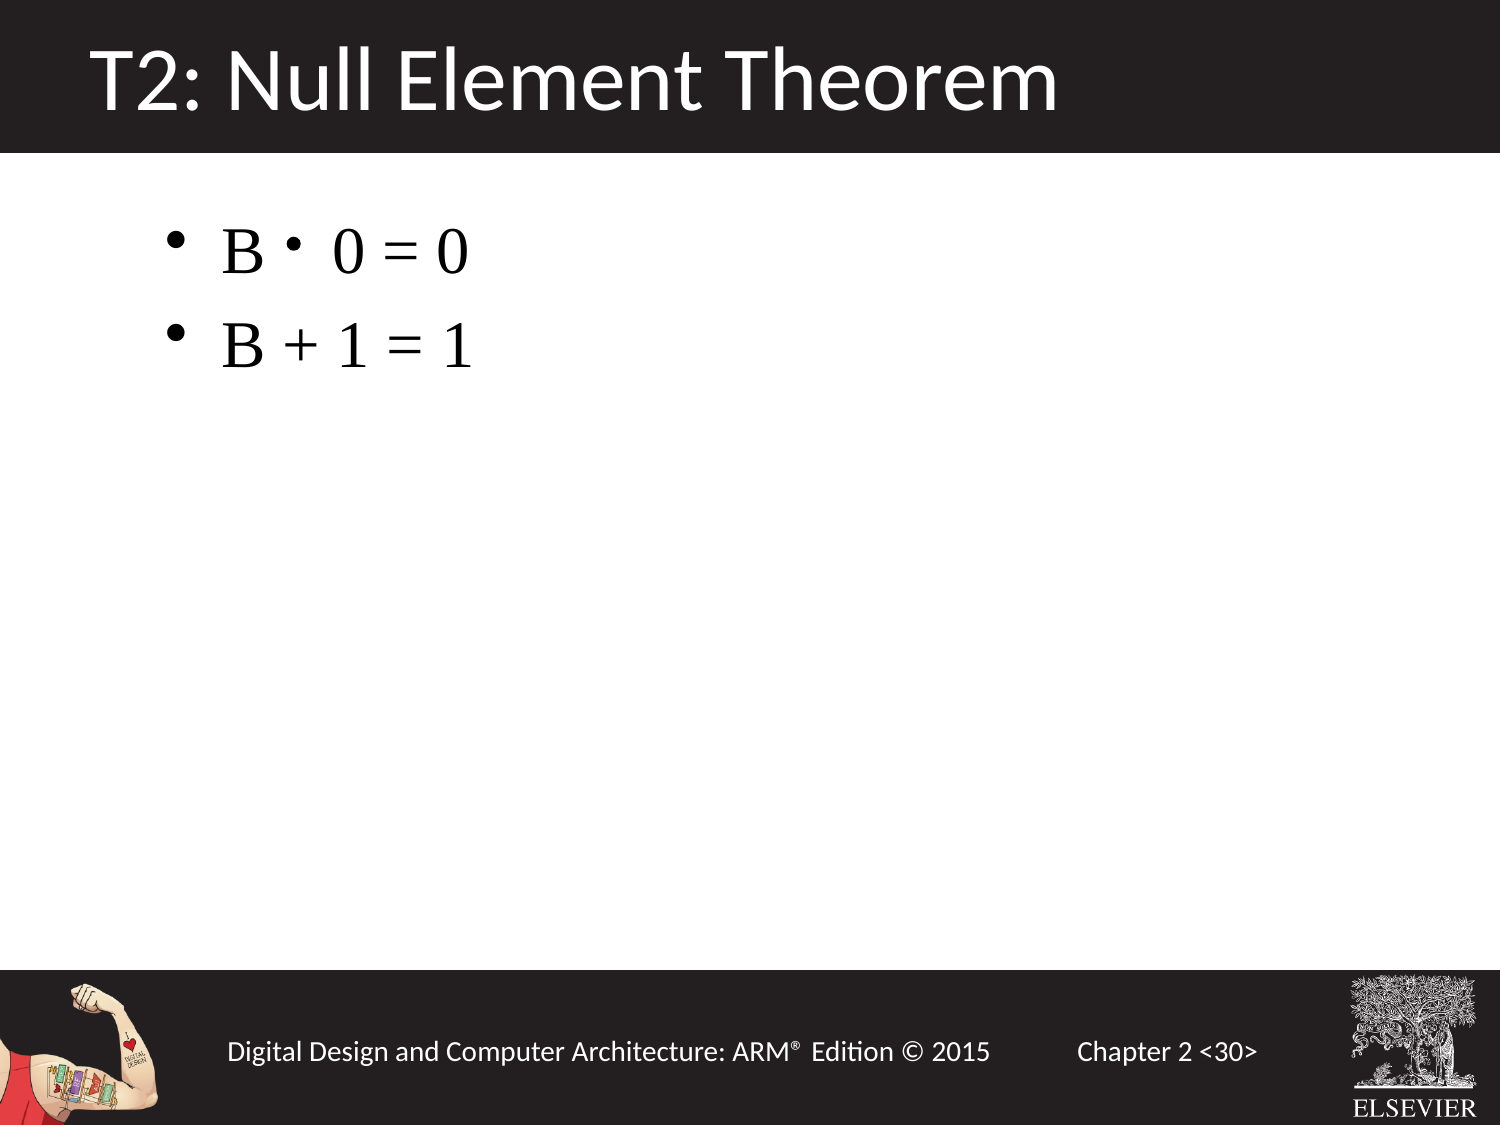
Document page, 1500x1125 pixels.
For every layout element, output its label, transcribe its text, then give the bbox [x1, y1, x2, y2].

picture [1350, 974, 1477, 1117]
text_box [287, 237, 300, 250]
text_box B 0 = 0 B + 1 = 1 [150, 199, 1450, 1013]
picture [0, 979, 163, 1125]
text_box T2: Null Element Theorem [75, 11, 1375, 136]
